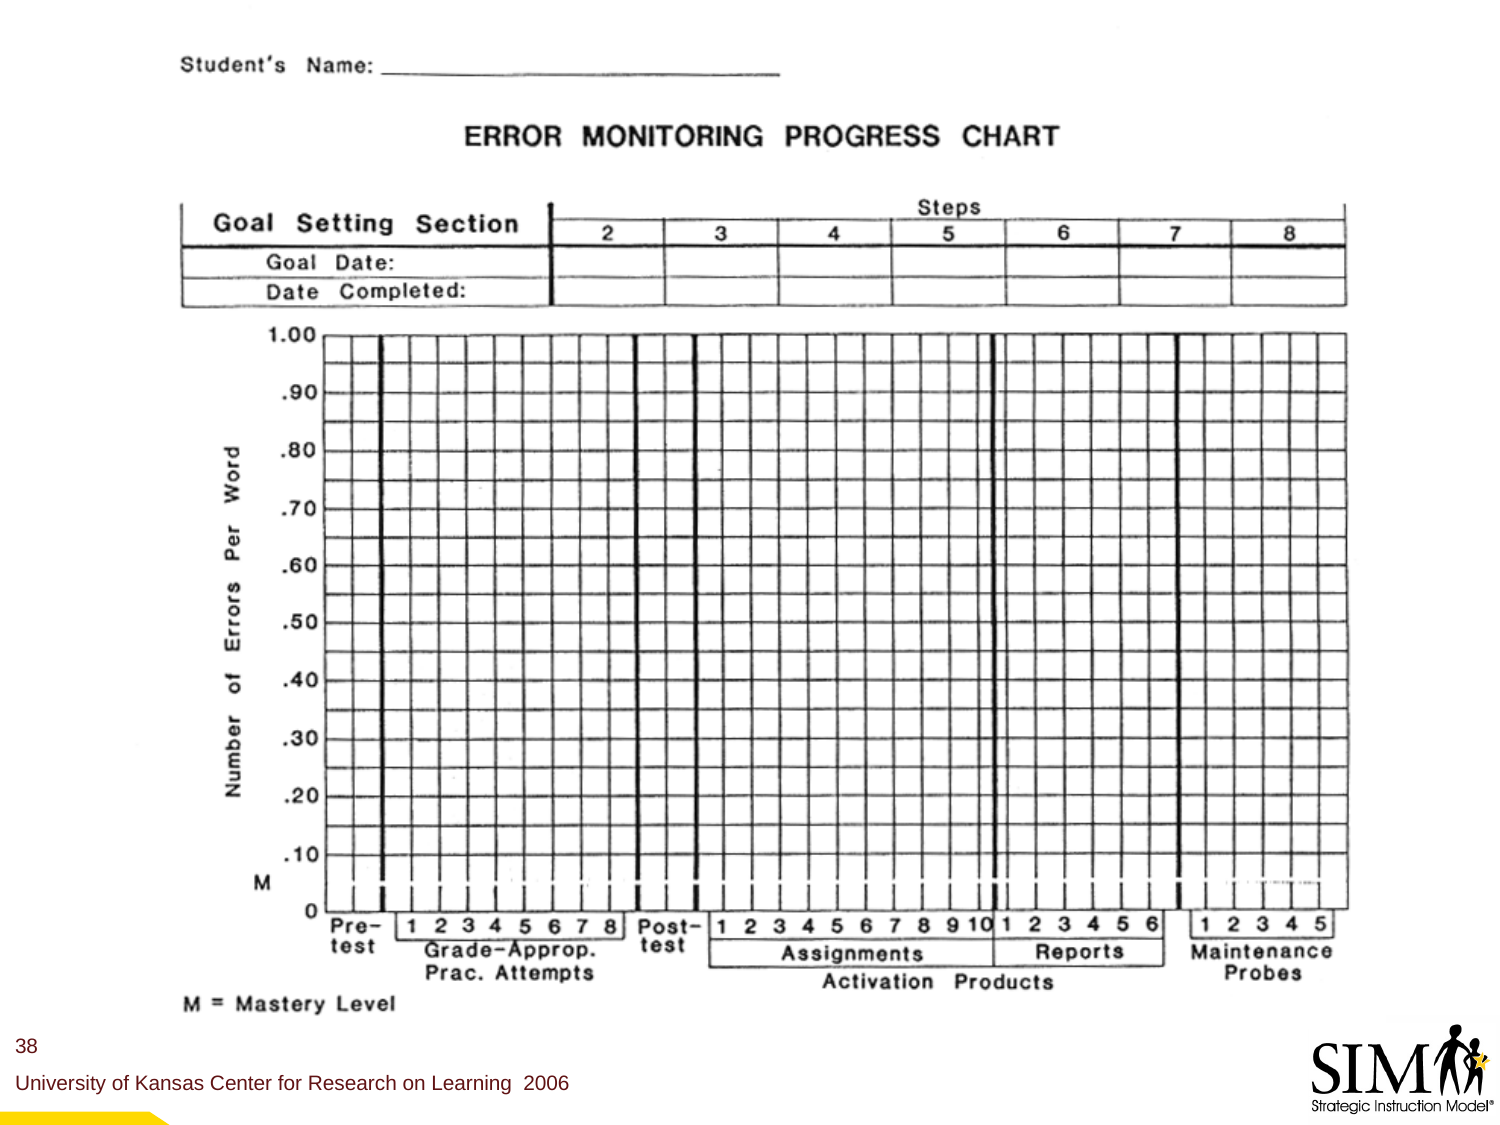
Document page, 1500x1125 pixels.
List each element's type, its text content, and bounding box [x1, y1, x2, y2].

slide_number 38 [0, 1024, 313, 1062]
footer University of Kansas Center for Research on Learning 2006 [0, 1062, 626, 1101]
picture [112, 0, 1500, 1125]
